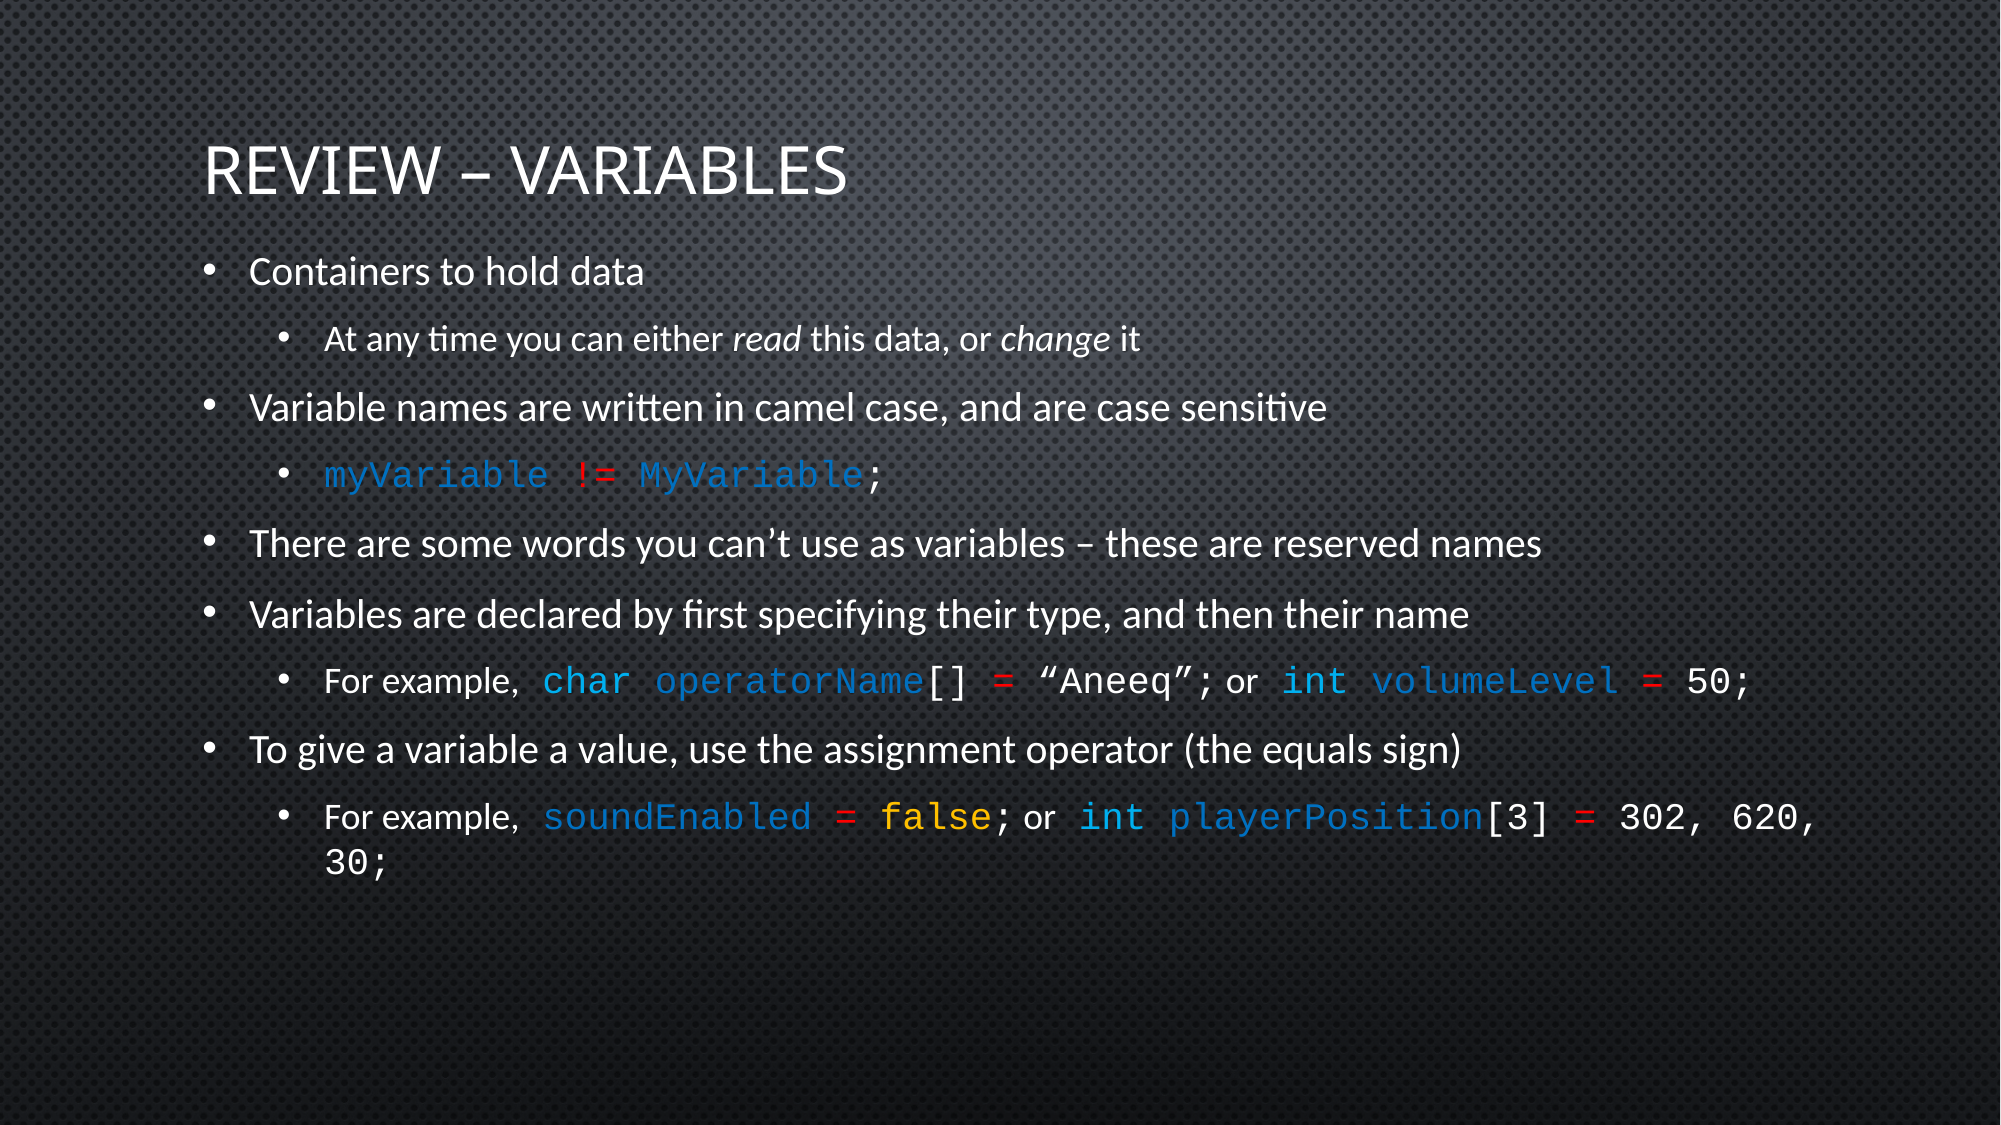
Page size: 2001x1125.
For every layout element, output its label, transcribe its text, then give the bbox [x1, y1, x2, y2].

title Review – Variables [187, 99, 1813, 236]
list Containers to hold data At any time you can either read this data, or change it Variable names are written in camel case, and are case sensitive myVariable != MyVariable; There are some words you can’t use as variables – these are reserved names Variables are declared by first specifying their type, and then their name For example, char operatorName[] = “Aneeq”; or int volumeLevel = 50; To give a variable a value, use the assignment operator (the equals sign) For example, soundEnabled = false; or int playerPosition[3] = 302, 620, 30; [187, 236, 1896, 950]
